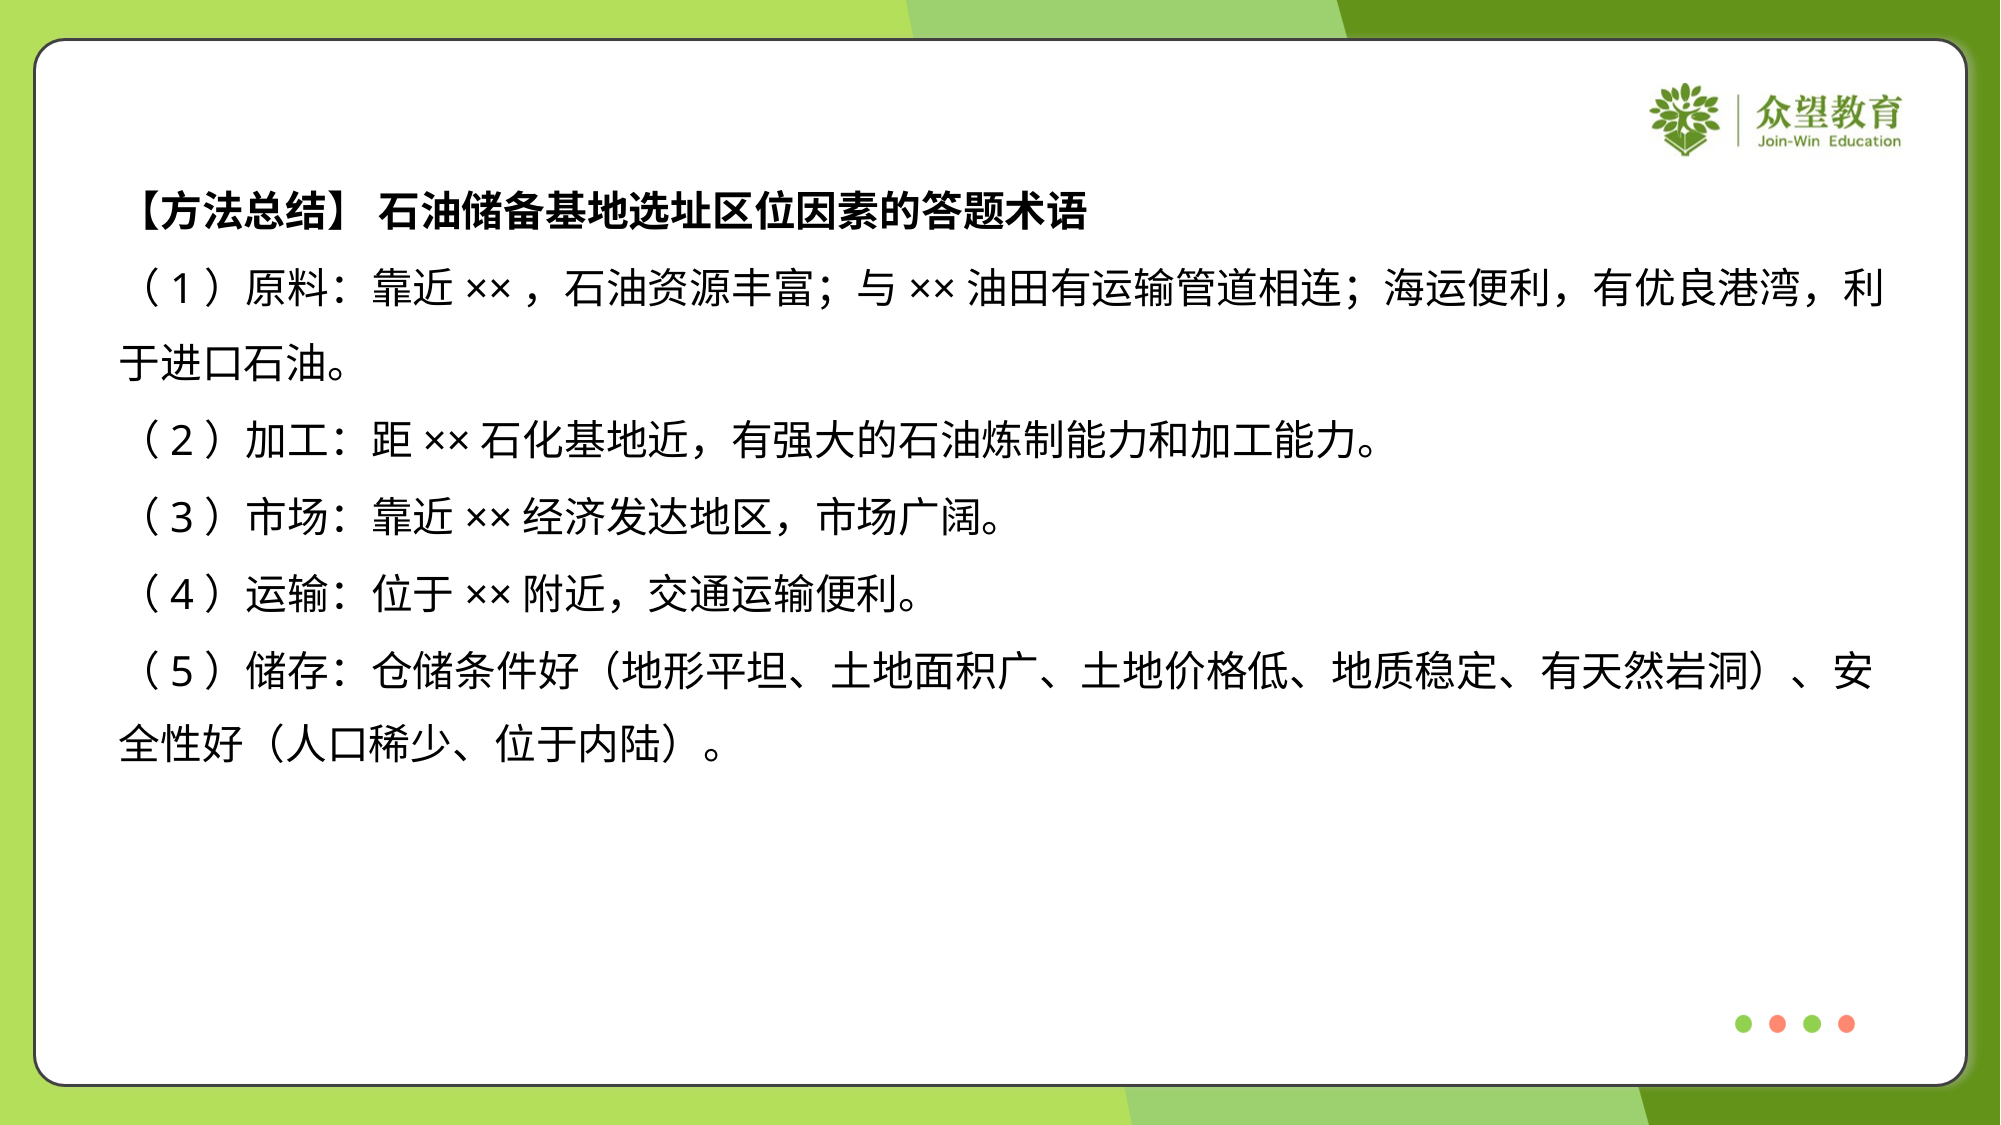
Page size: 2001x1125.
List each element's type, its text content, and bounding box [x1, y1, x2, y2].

text_box 【方法总结】 石油储备基地选址区位因素的答题术语 （1）原料：靠近××，石油资源丰富；与××油田有运输管道相连；海运便利，有优良港湾，利 于进口石油。 （2）加工：距××石化基地近，有强大的石油炼制能力和加工能力。 （3）市场：靠近××经济发达地区，市场广阔。 （4）运输：位于××附近，交通运输便利。 （5）储存：仓储条件好（地形平坦、土地面积广、土地价格低、地质稳定、有天然岩洞）、安 全性好（人口稀少、位于内陆）。 [118, 159, 1883, 761]
picture [0, 0, 2000, 1125]
